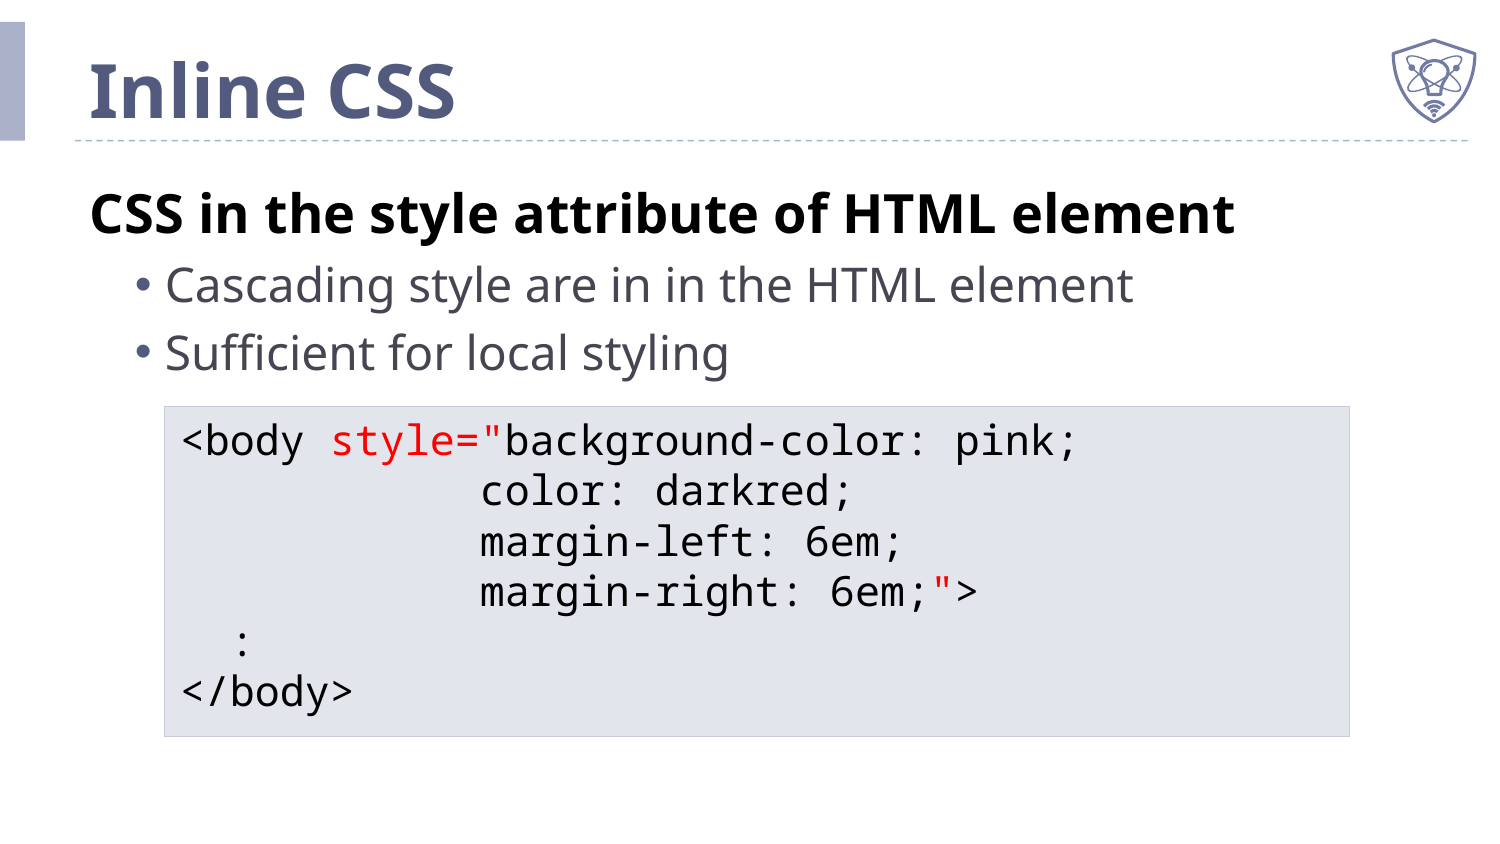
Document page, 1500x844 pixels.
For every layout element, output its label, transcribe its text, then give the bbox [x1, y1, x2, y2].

title Inline CSS [75, 18, 1475, 141]
list CSS in the style attribute of HTML element Cascading style are in in the HTML element Sufficient for local styling [75, 171, 1475, 835]
text_box <body style="background-color: pink; color: darkred; margin-left: 6em; margin-right: 6em;"> : </body> [164, 406, 1350, 737]
